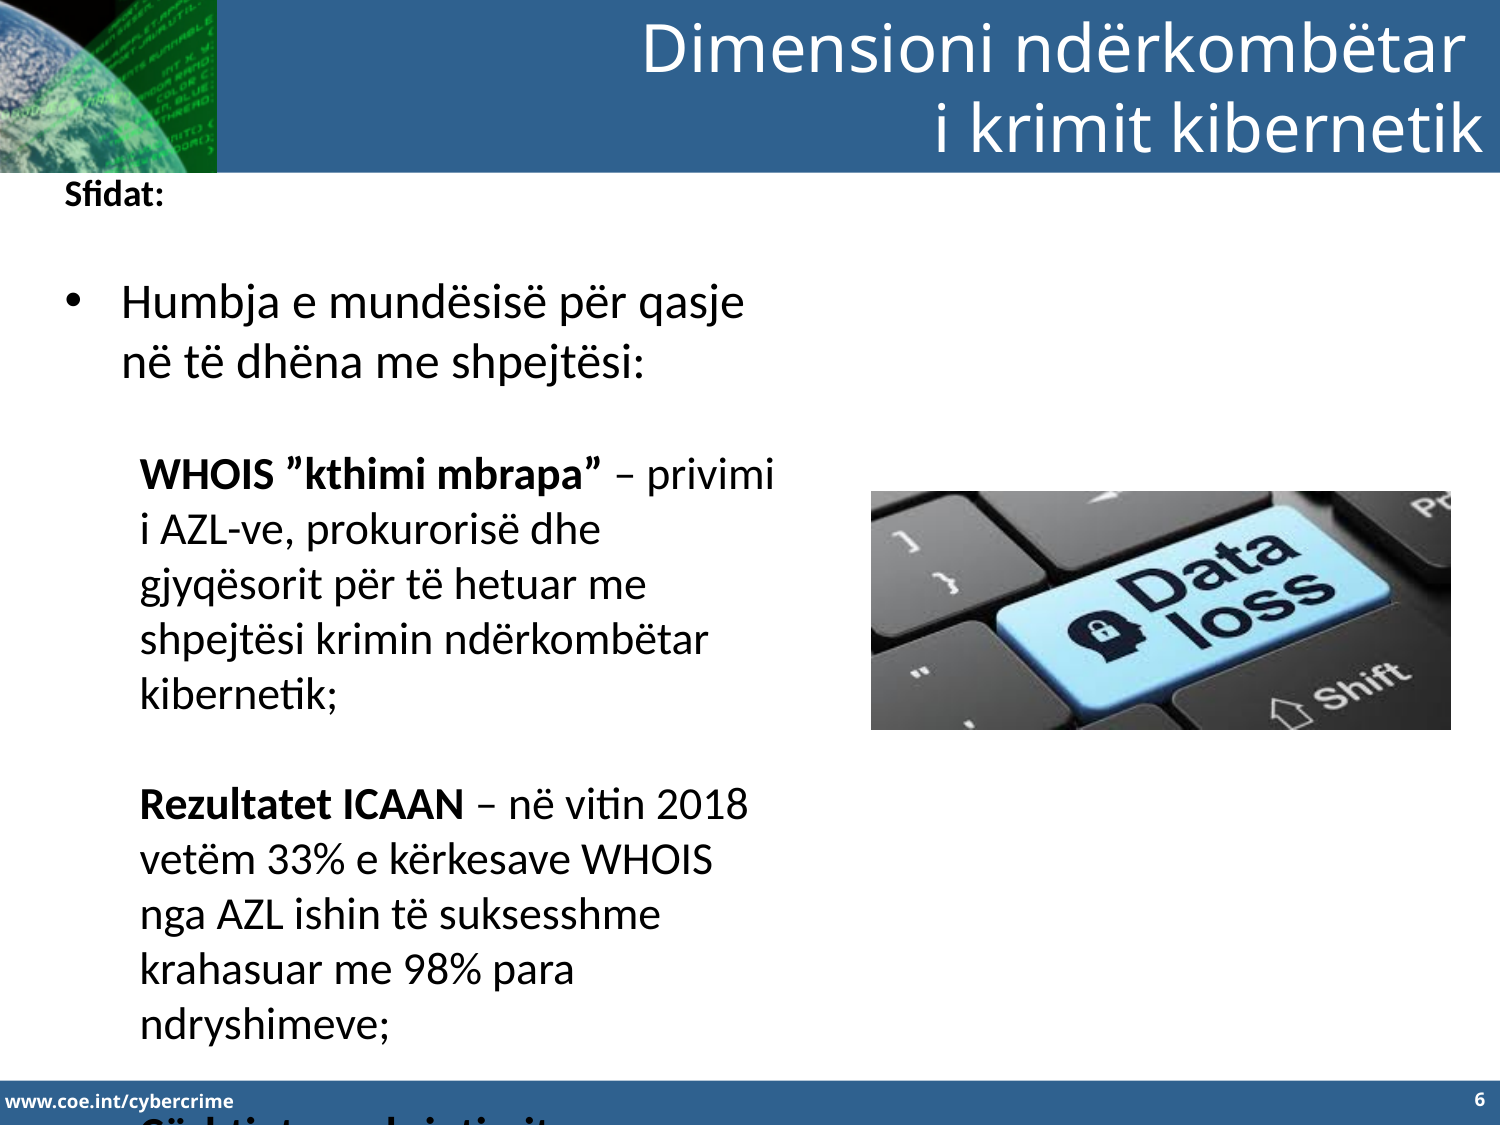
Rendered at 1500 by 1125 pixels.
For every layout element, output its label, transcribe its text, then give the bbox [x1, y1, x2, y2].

text_box Sfidat: Humbja e mundësisë për qasje në të dhëna me shpejtësi: WHOIS ”kthimi mbrapa” – privimi i AZL-ve, prokurorisë dhe gjyqësorit për të hetuar me shpejtësi krimin ndërkombëtar kibernetik; Rezultatet ICAAN – në vitin 2018 vetëm 33% e kërkesave WHOIS nga AZL ishin të suksesshme krahasuar me 98% para ndryshimeve; Çështjet e enkriptimit. [49, 161, 800, 1125]
text_box Dimensioni ndërkombëtar i krimit kibernetik [329, 9, 1500, 162]
picture [871, 491, 1451, 730]
slide_number 6 [1149, 1079, 1500, 1125]
picture [0, 1, 217, 173]
